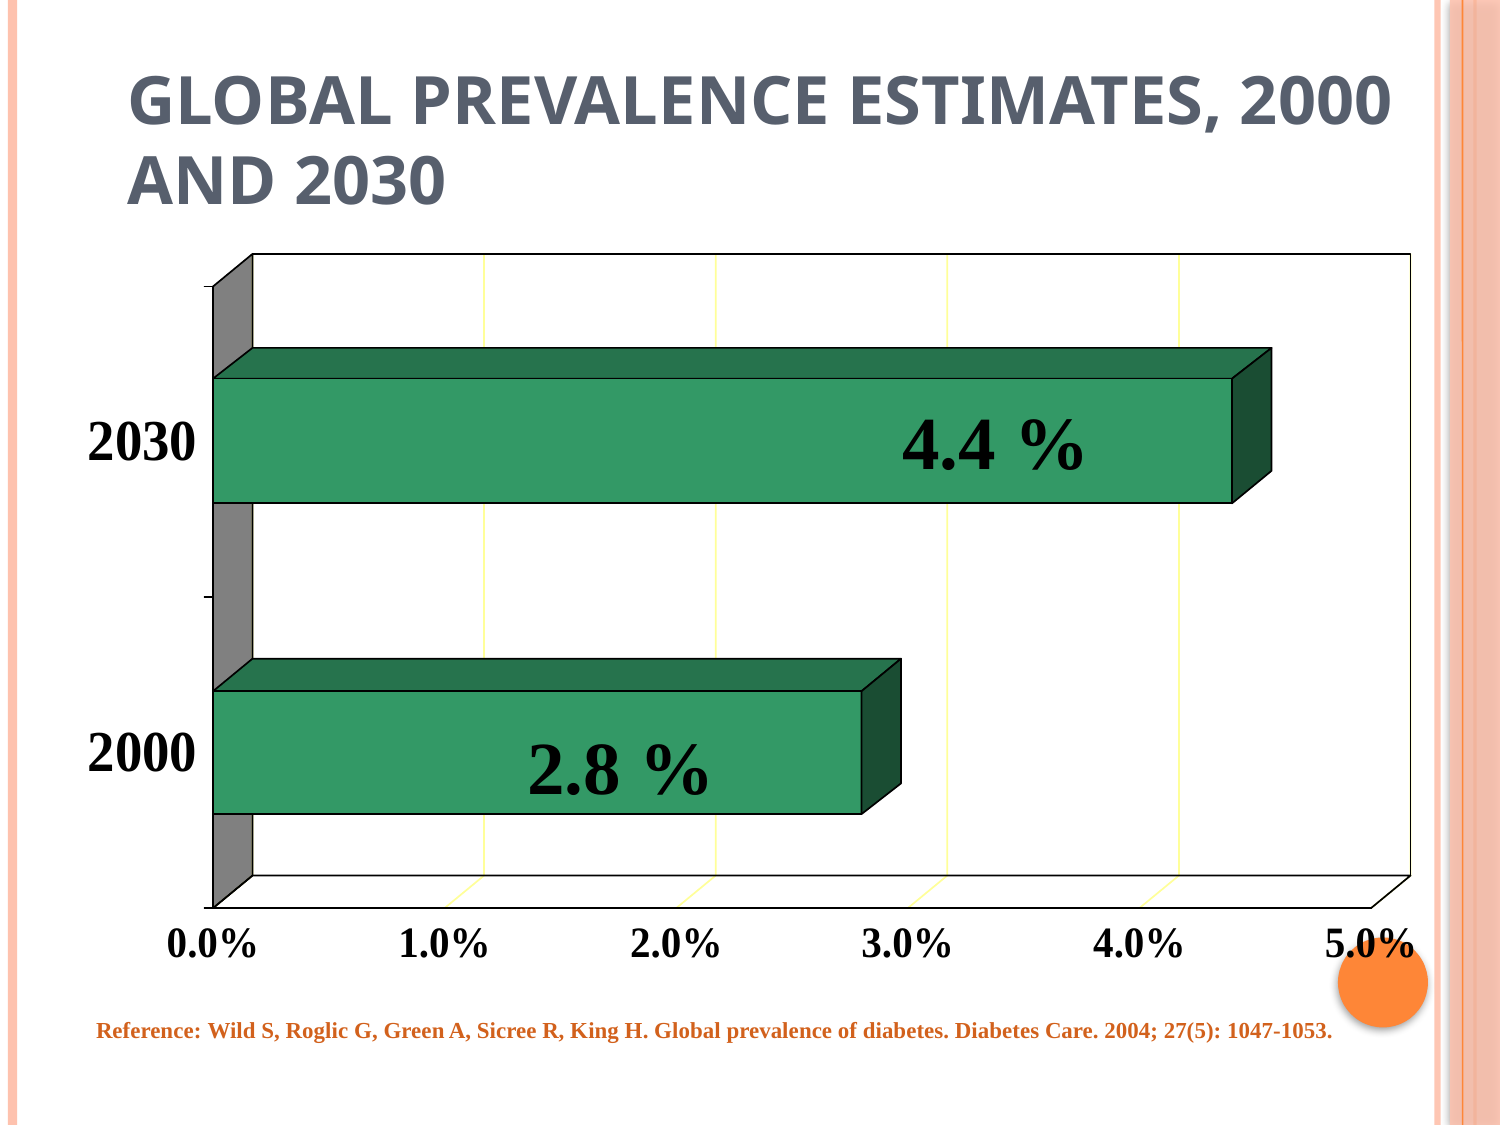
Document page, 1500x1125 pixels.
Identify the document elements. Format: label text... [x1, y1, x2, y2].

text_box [49, 224, 1451, 1007]
title Global Prevalence Estimates, 2000 and 2030 [112, 37, 1463, 225]
text_box Reference: Wild S, Roglic G, Green A, Sicree R, King H. Global prevalence of diabetes. Diabetes Care. 2004; 27(5): 1047-1053. [81, 1008, 1457, 1051]
